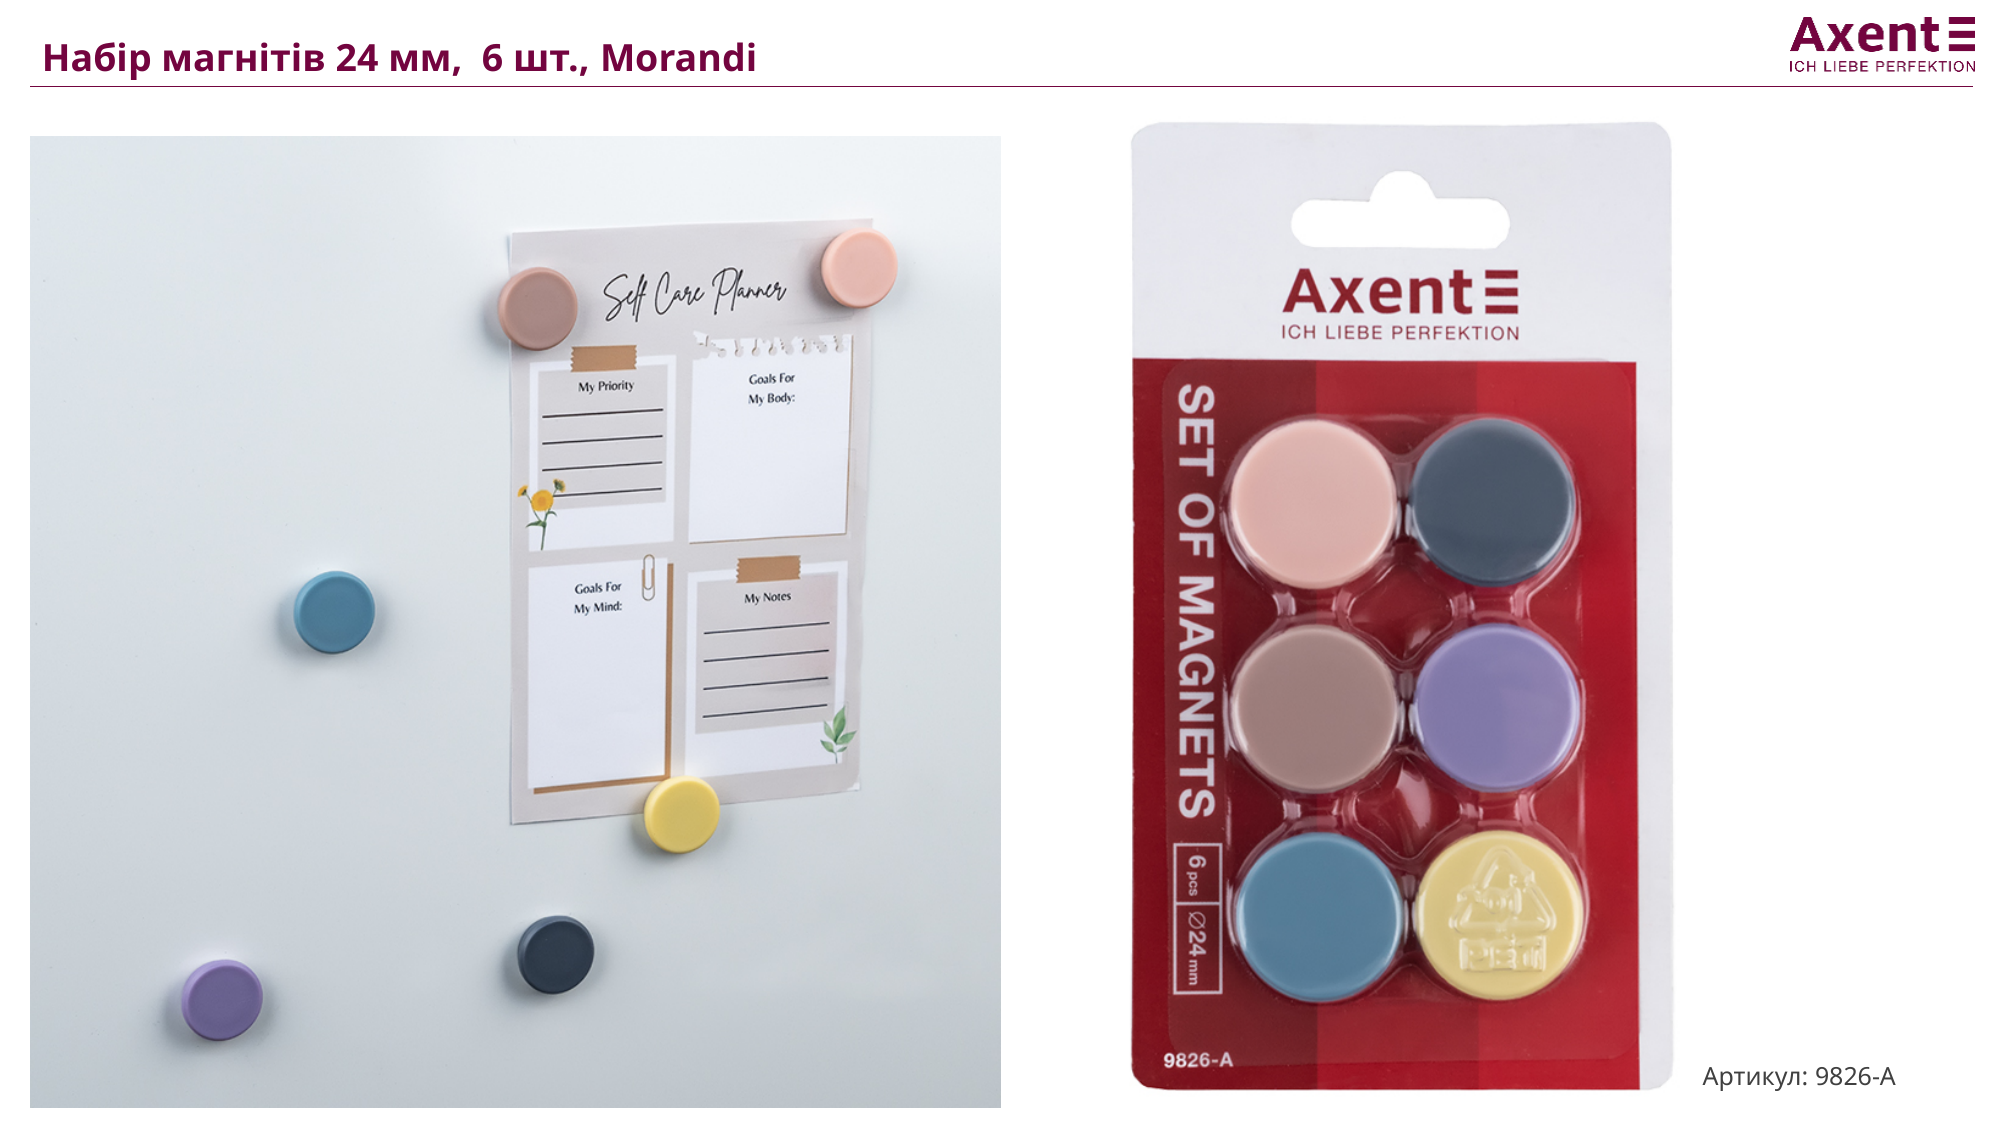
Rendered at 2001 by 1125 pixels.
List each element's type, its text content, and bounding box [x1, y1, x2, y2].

text_box Набір магнітів 24 мм, 6 шт., Morandi [27, 4, 1812, 87]
picture [30, 136, 1001, 1108]
text_box Артикул: 9826-А [1687, 1038, 1924, 1098]
picture [1067, 116, 1740, 1097]
picture [1790, 17, 1975, 73]
